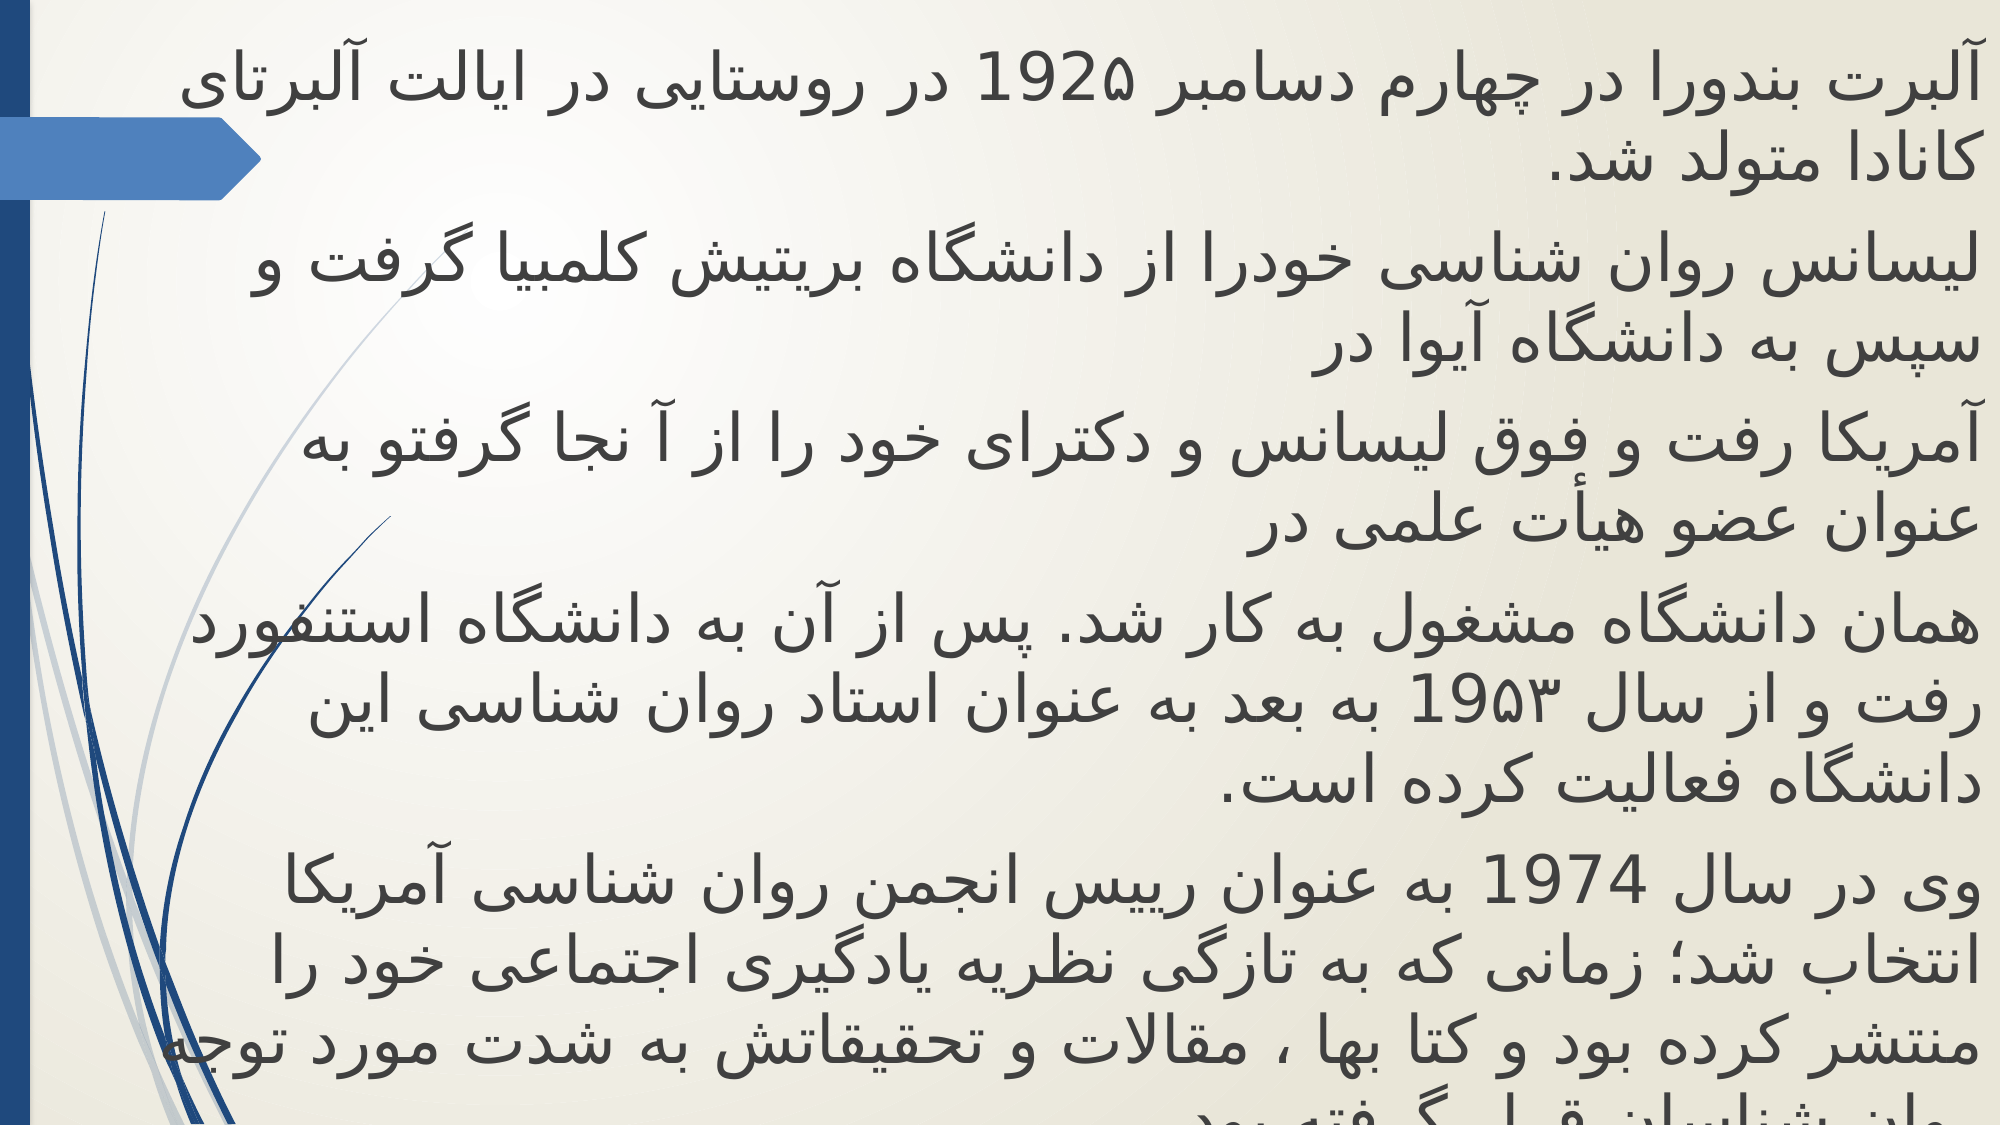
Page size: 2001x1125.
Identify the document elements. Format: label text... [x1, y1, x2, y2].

list آلبرت بندورا در چهارم دسامبر 192۵ در روستایی در ایالت آلبرتای کانادا متولد شد. لیسانس روان شناسی خودرا از دانشگاه بریتیش کلمبیا گرفت و سپس به دانشگاه آیوا در آمریکا رفت و فوق لیسانس و دکترای خود را از آ نجا گرفتو به عنوان عضو هیأت علمی در همان دانشگاه مشغول به کار شد. پس از آن به دانشگاه استنفورد رفت و از سال 19۵۳ به بعد به عنوان استاد روان شناسی این دانشگاه فعالیت کرده است. وی در سال 1974 به عنوان رییس انجمن روان شناسی آمریکا انتخاب شد؛ زمانی که به تازگی نظریه یادگیری اجتماعی خود را منتشر کرده بود و کتا بها ، مقالات و تحقیقاتش به شدت مورد توجه روان شناسان قرار گرفته بود. اولین کتابش را در سال 19۵9 پرخا شگری « بر پایه تحقیقاتش با عروسک بوبو با عنوان پرخاش گری نوجوانان منتشر کرد که بر مبنای آن، در سال 197۳ کتاب دیگری با عنوان پرخاشگری: یک تحلیل یادگیری اجتماعی نوشت. [114, 26, 2000, 1125]
